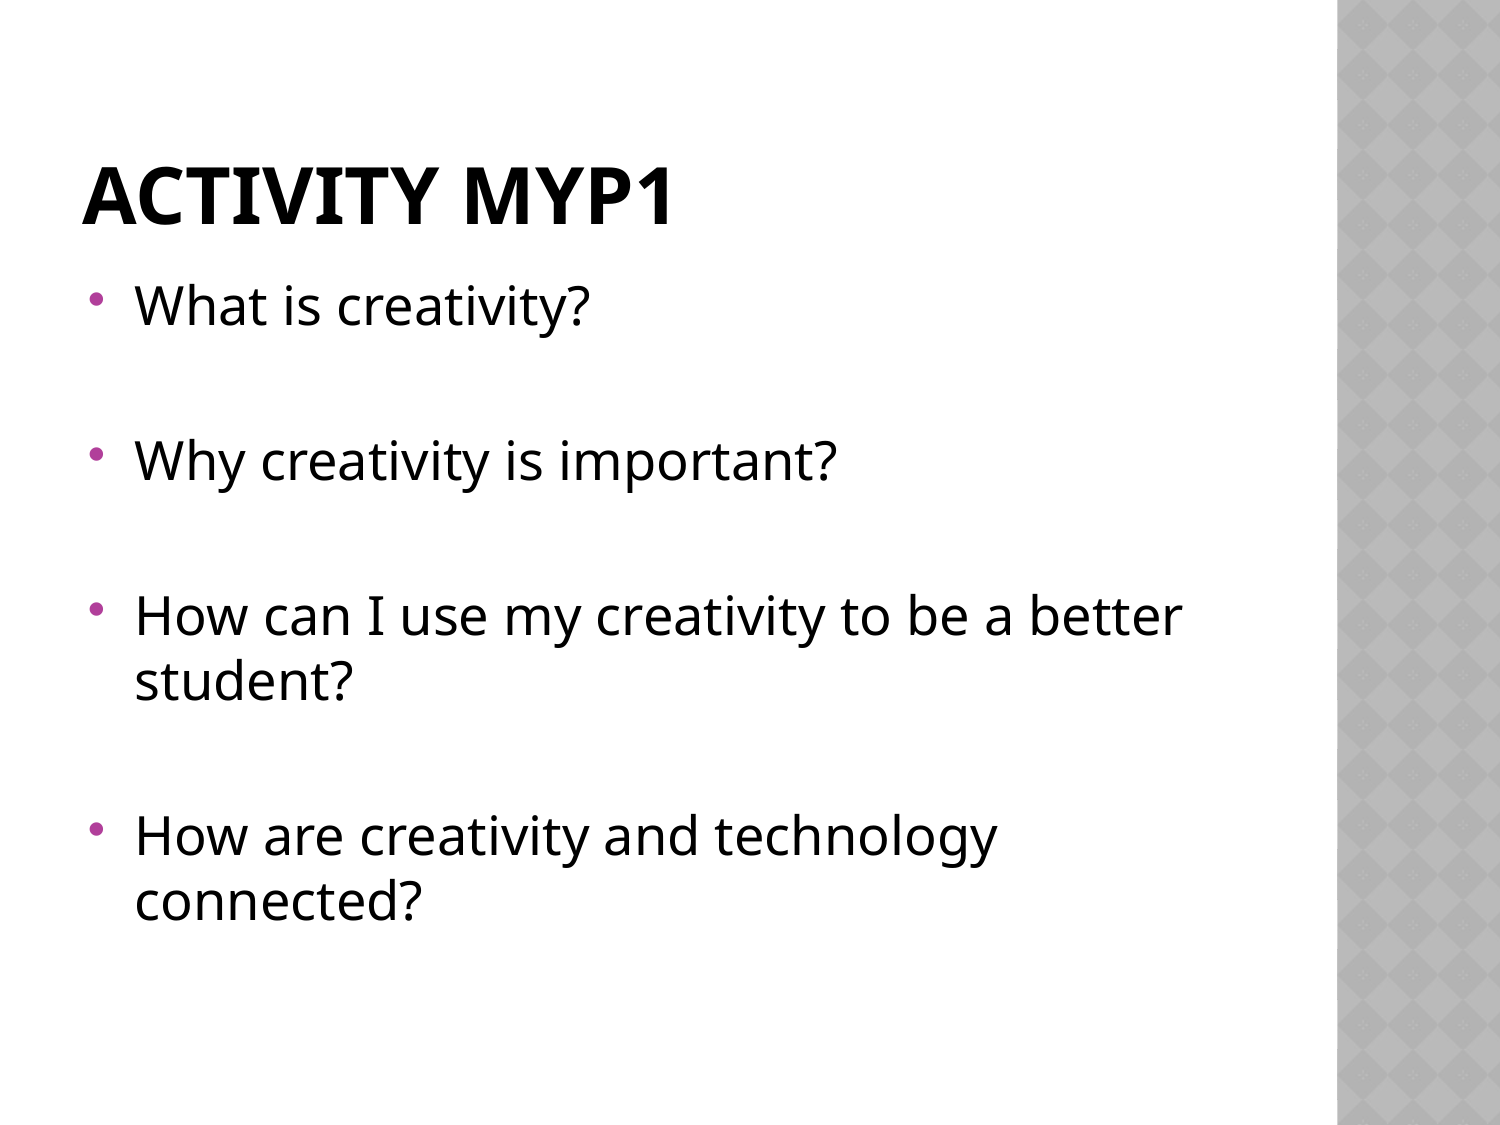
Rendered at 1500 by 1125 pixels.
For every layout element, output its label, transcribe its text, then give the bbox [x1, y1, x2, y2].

title Activity MYP1 [75, 52, 1263, 240]
list What is creativity? Why creativity is important? How can I use my creativity to be a better student? How are creativity and technology connected? [75, 264, 1263, 1059]
